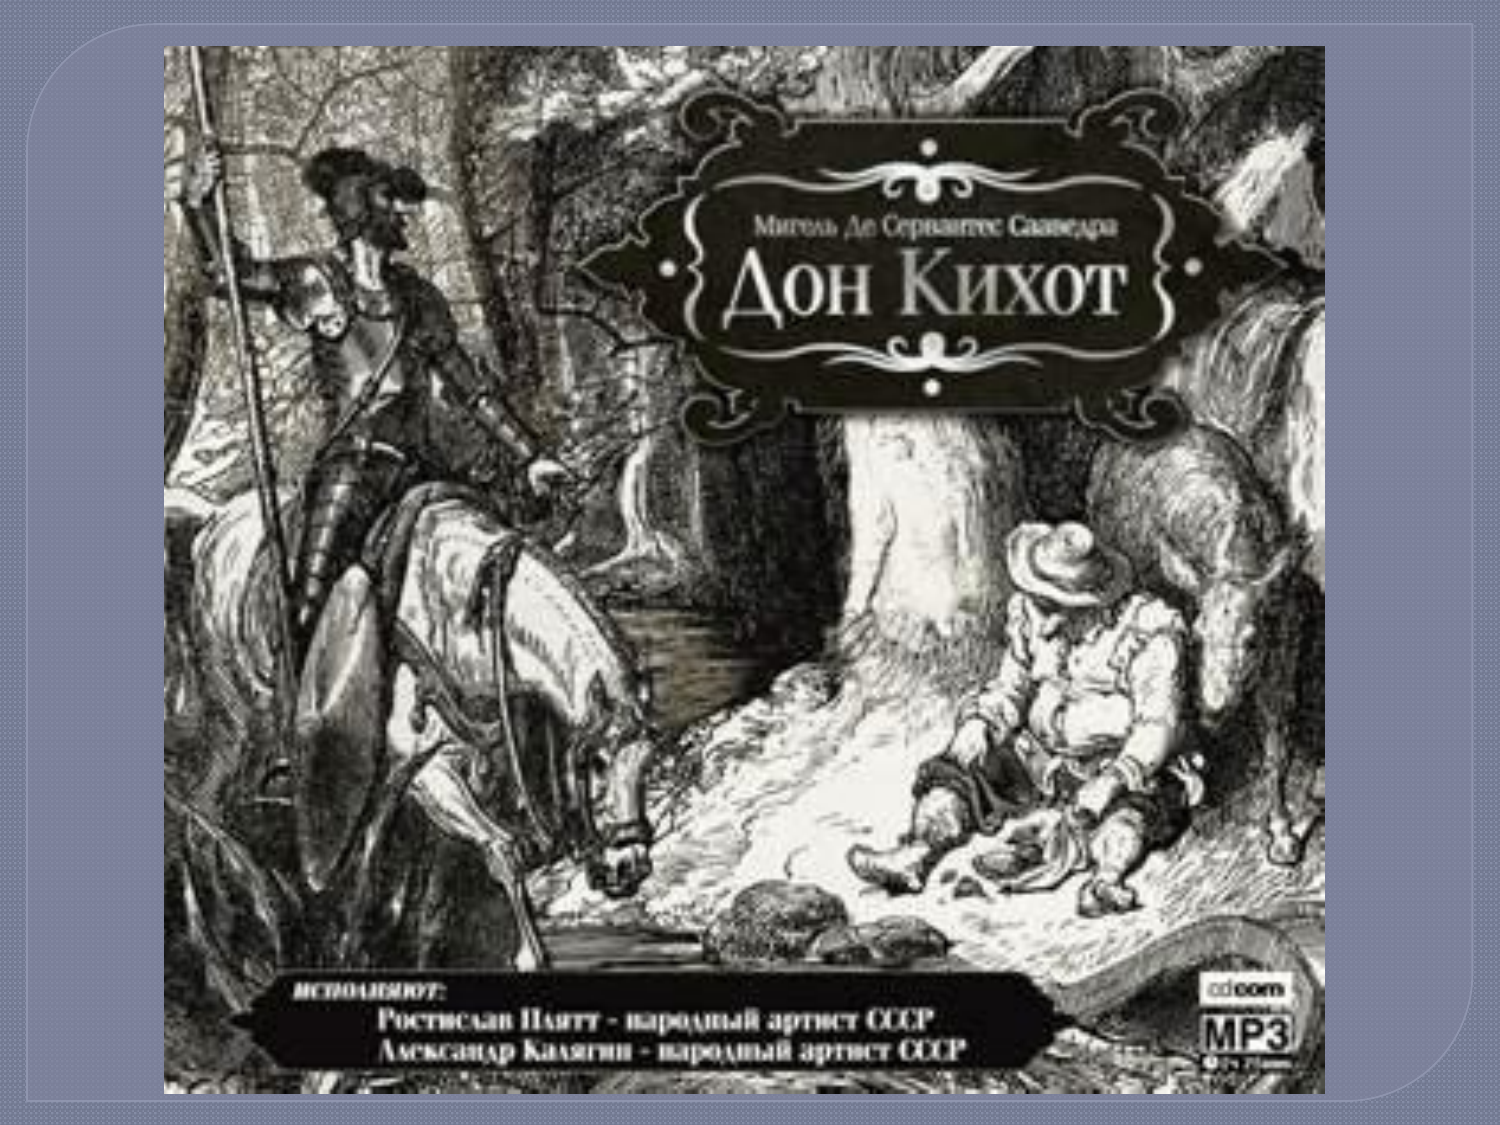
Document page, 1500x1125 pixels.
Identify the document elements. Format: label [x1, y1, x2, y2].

picture [163, 46, 1325, 1094]
